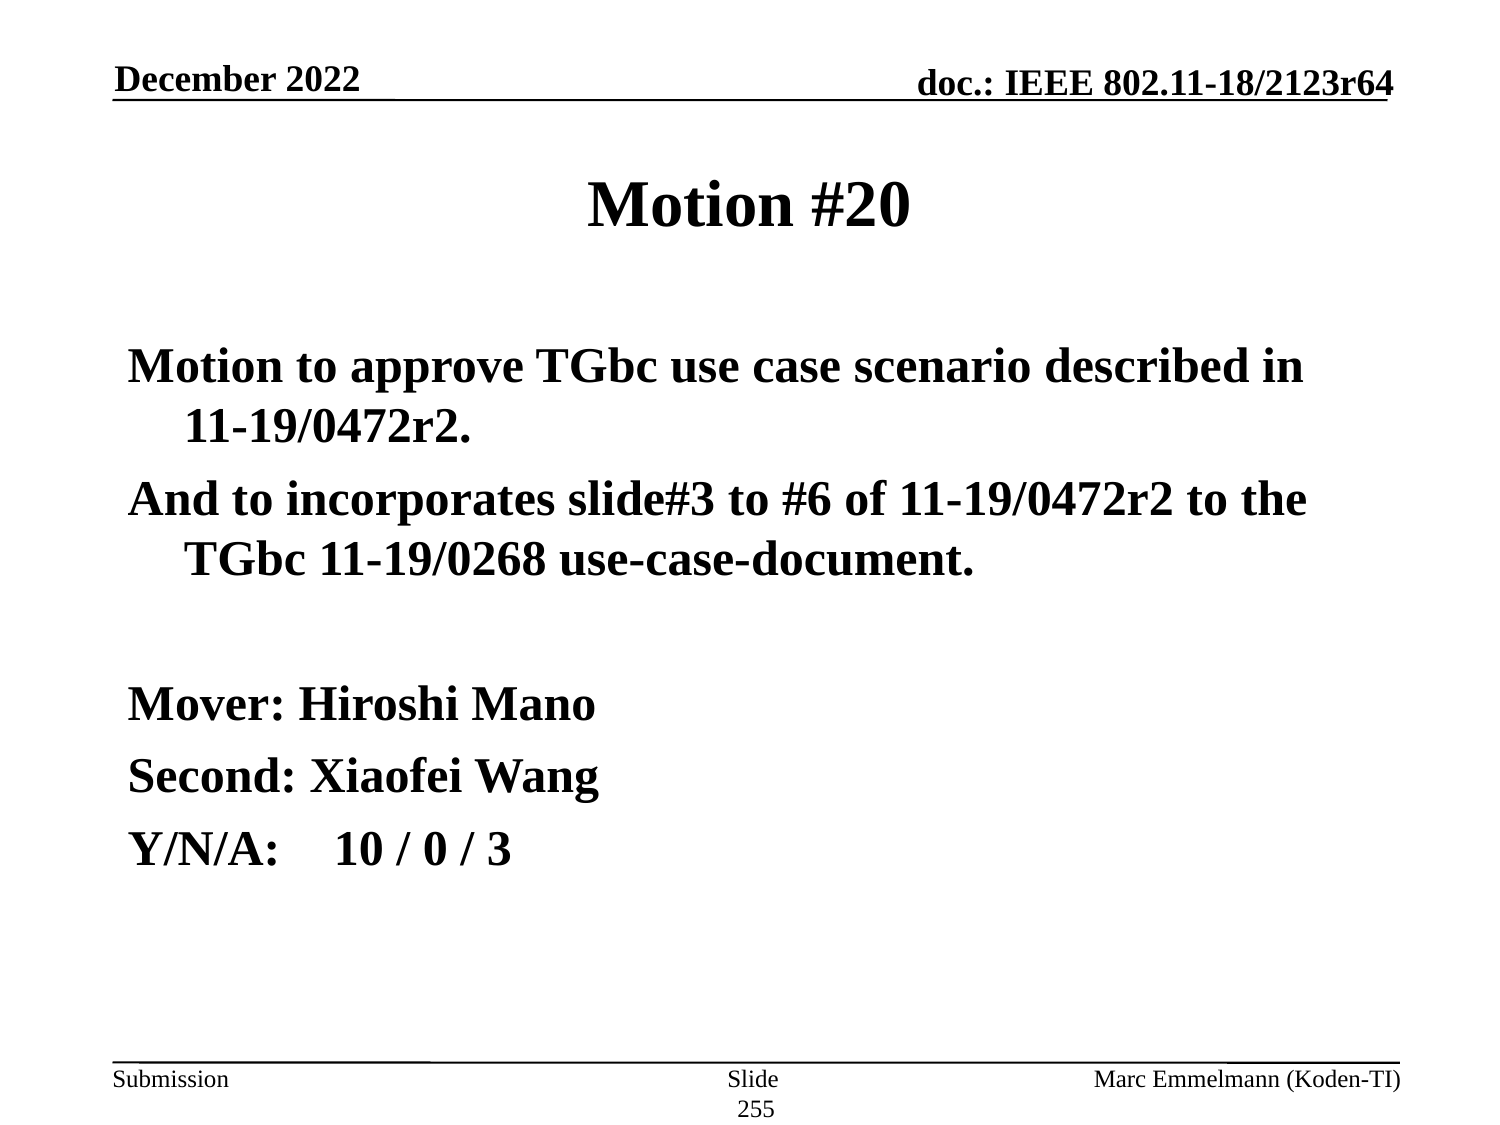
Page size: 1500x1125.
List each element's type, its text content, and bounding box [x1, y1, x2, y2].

title Motion #20 [112, 112, 1388, 288]
list Motion to approve TGbc use case scenario described in 11-19/0472r2. And to incorporates slide#3 to #6 of 11-19/0472r2 to the TGbc 11-19/0268 use-case-document. Mover: Hiroshi Mano Second: Xiaofei Wang Y/N/A: 10 / 0 / 3 [112, 324, 1388, 1000]
slide_number Slide 255 [712, 1061, 800, 1123]
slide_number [114, 54, 423, 100]
footer Marc Emmelmann (Koden-TI) [878, 1061, 1402, 1093]
